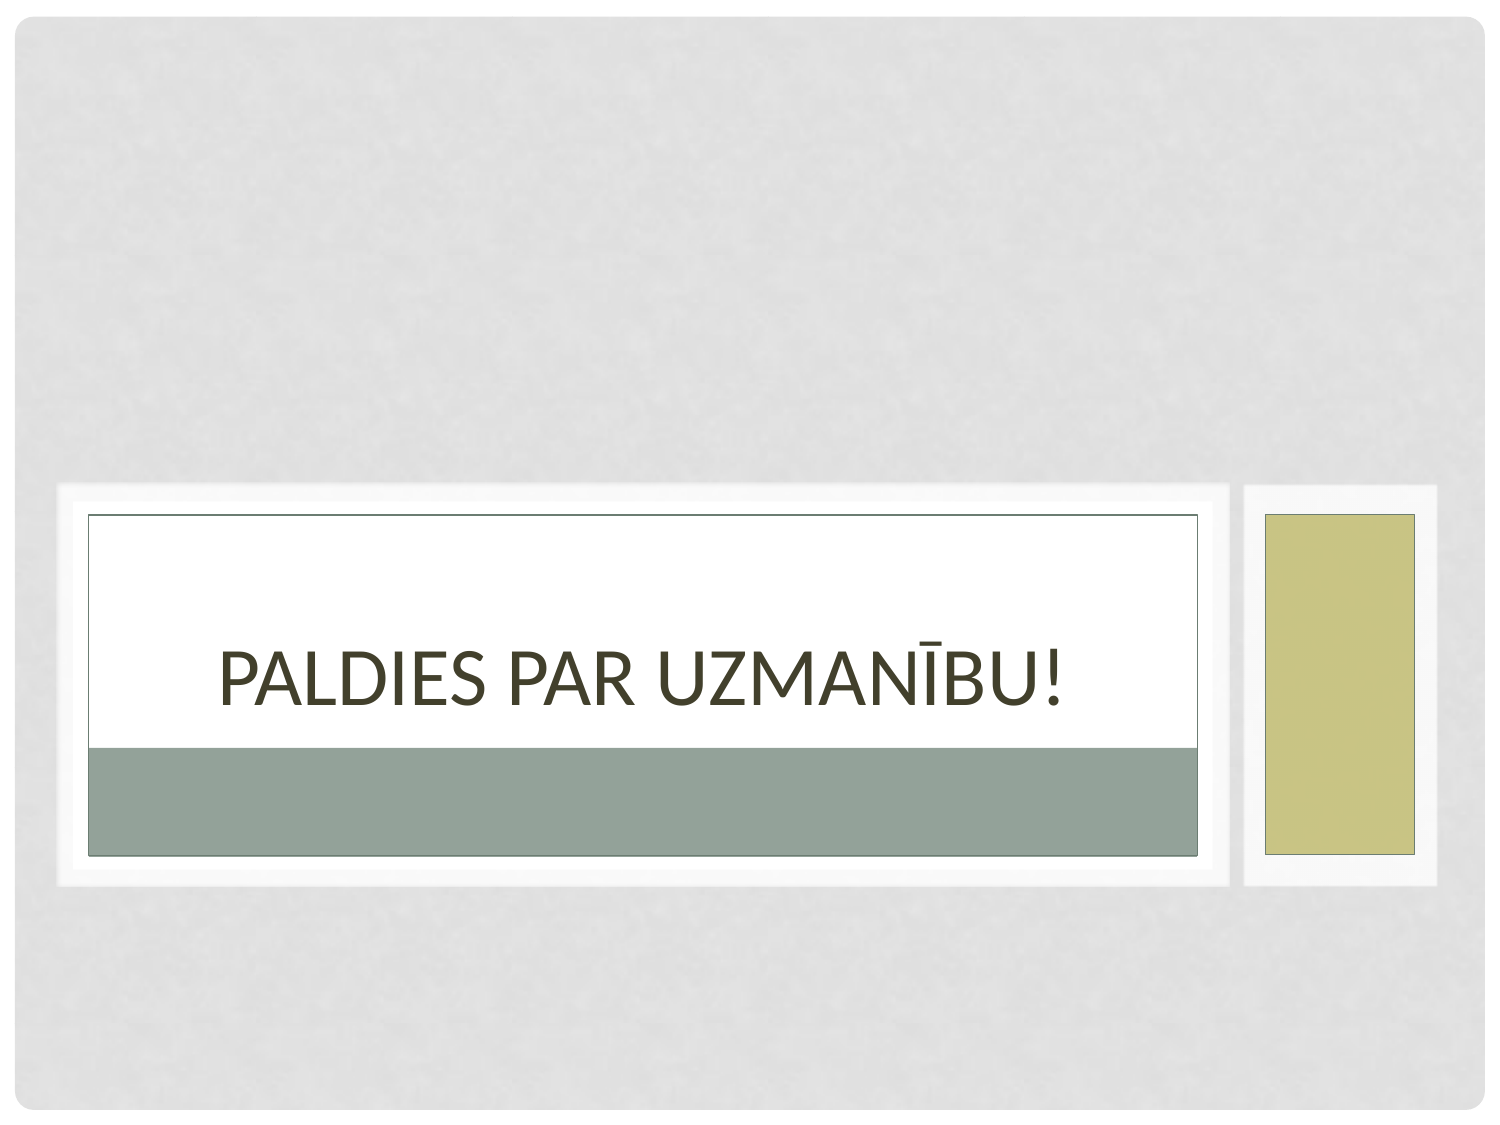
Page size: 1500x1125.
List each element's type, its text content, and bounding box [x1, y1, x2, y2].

title Paldies par uzmanību! [99, 529, 1187, 730]
